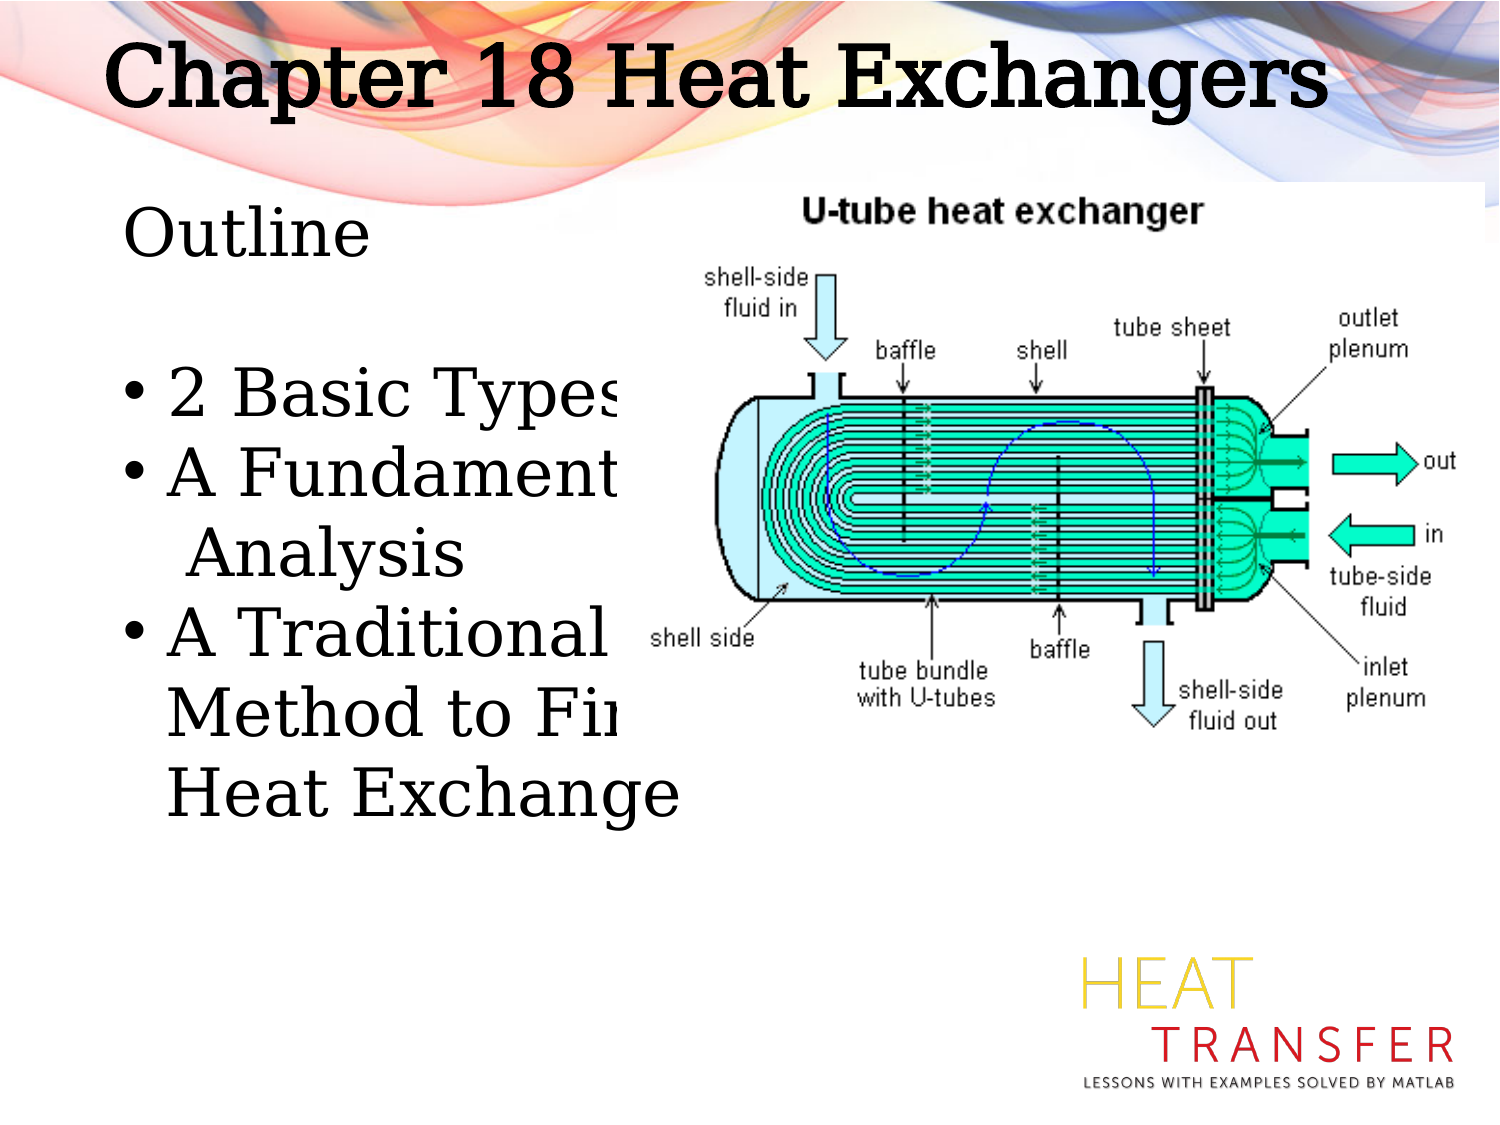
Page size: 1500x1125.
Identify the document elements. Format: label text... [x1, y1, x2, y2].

text_box Chapter 18 Heat Exchangers [0, 14, 1481, 130]
picture [1075, 946, 1464, 1093]
text_box Outline 2 Basic Types A Fundamental Analysis A Traditional Method to Find Heat Exchange [108, 182, 1291, 917]
picture [0, 1, 1499, 756]
